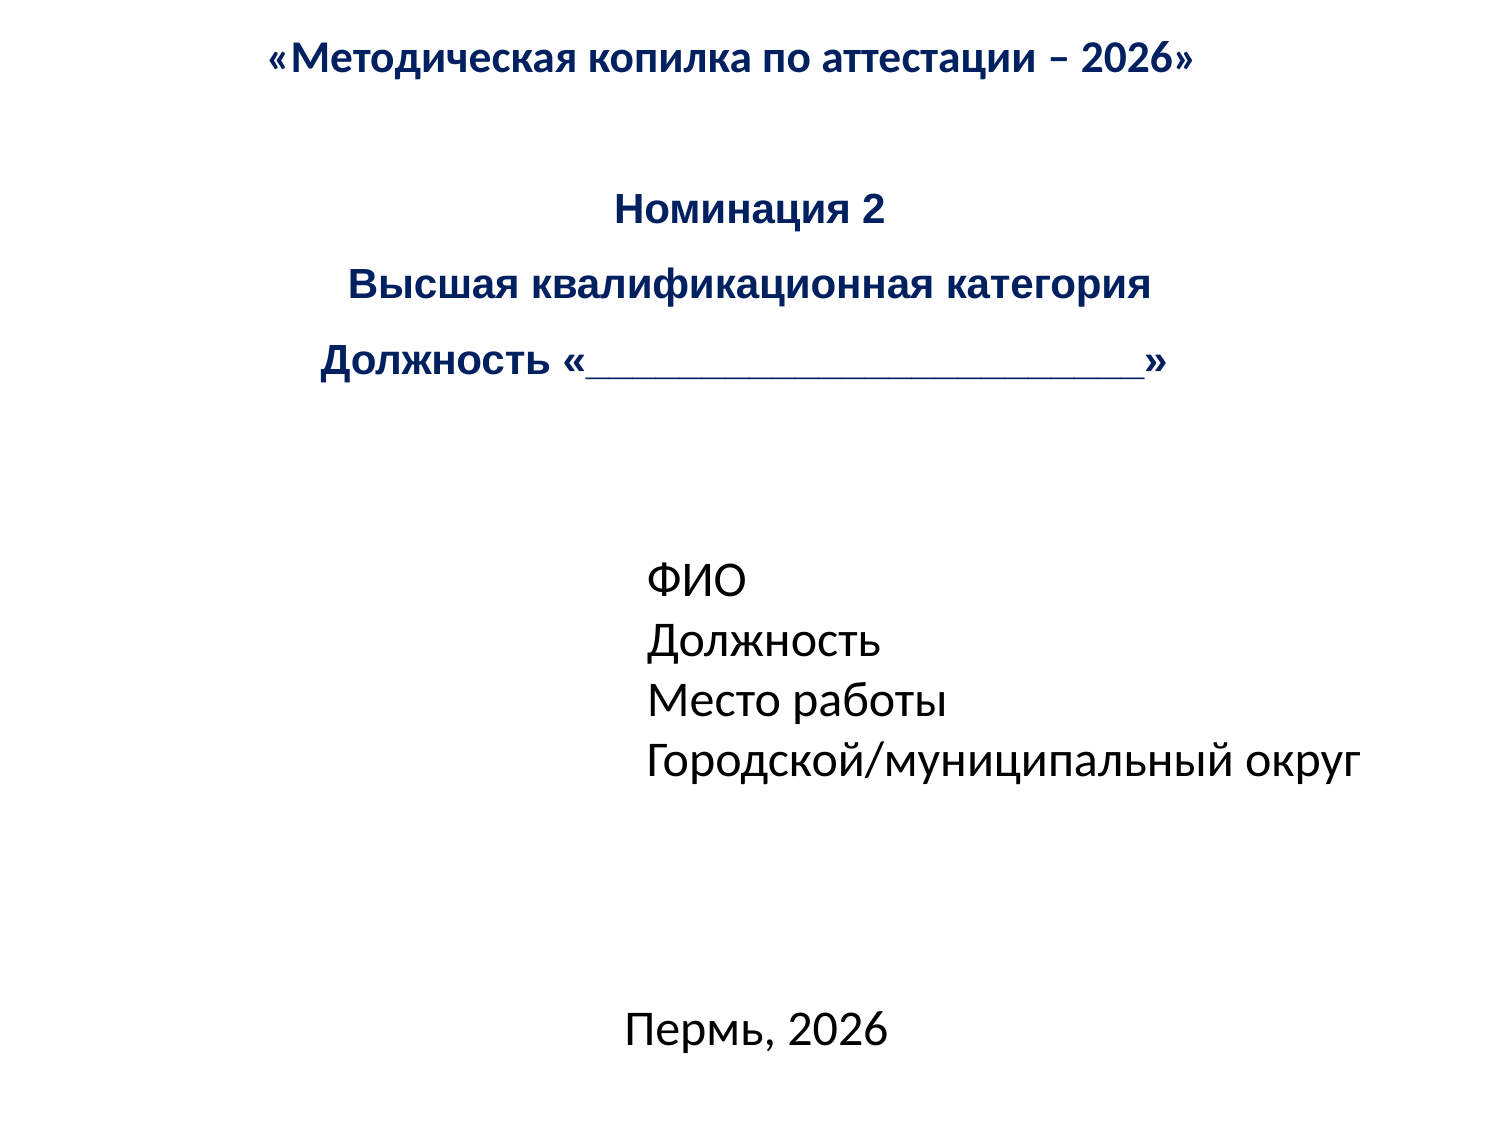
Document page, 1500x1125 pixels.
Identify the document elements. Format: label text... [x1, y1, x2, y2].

subtitle «Методическая копилка по аттестации – 2026» [206, 19, 1257, 102]
text_box Пермь, 2026 [231, 987, 1282, 1071]
title Номинация 2 Высшая квалификационная категория Должность «________________________» [112, 149, 1388, 391]
text_box ФИО Должность Место работы Городской/муниципальный округ [631, 538, 1447, 906]
